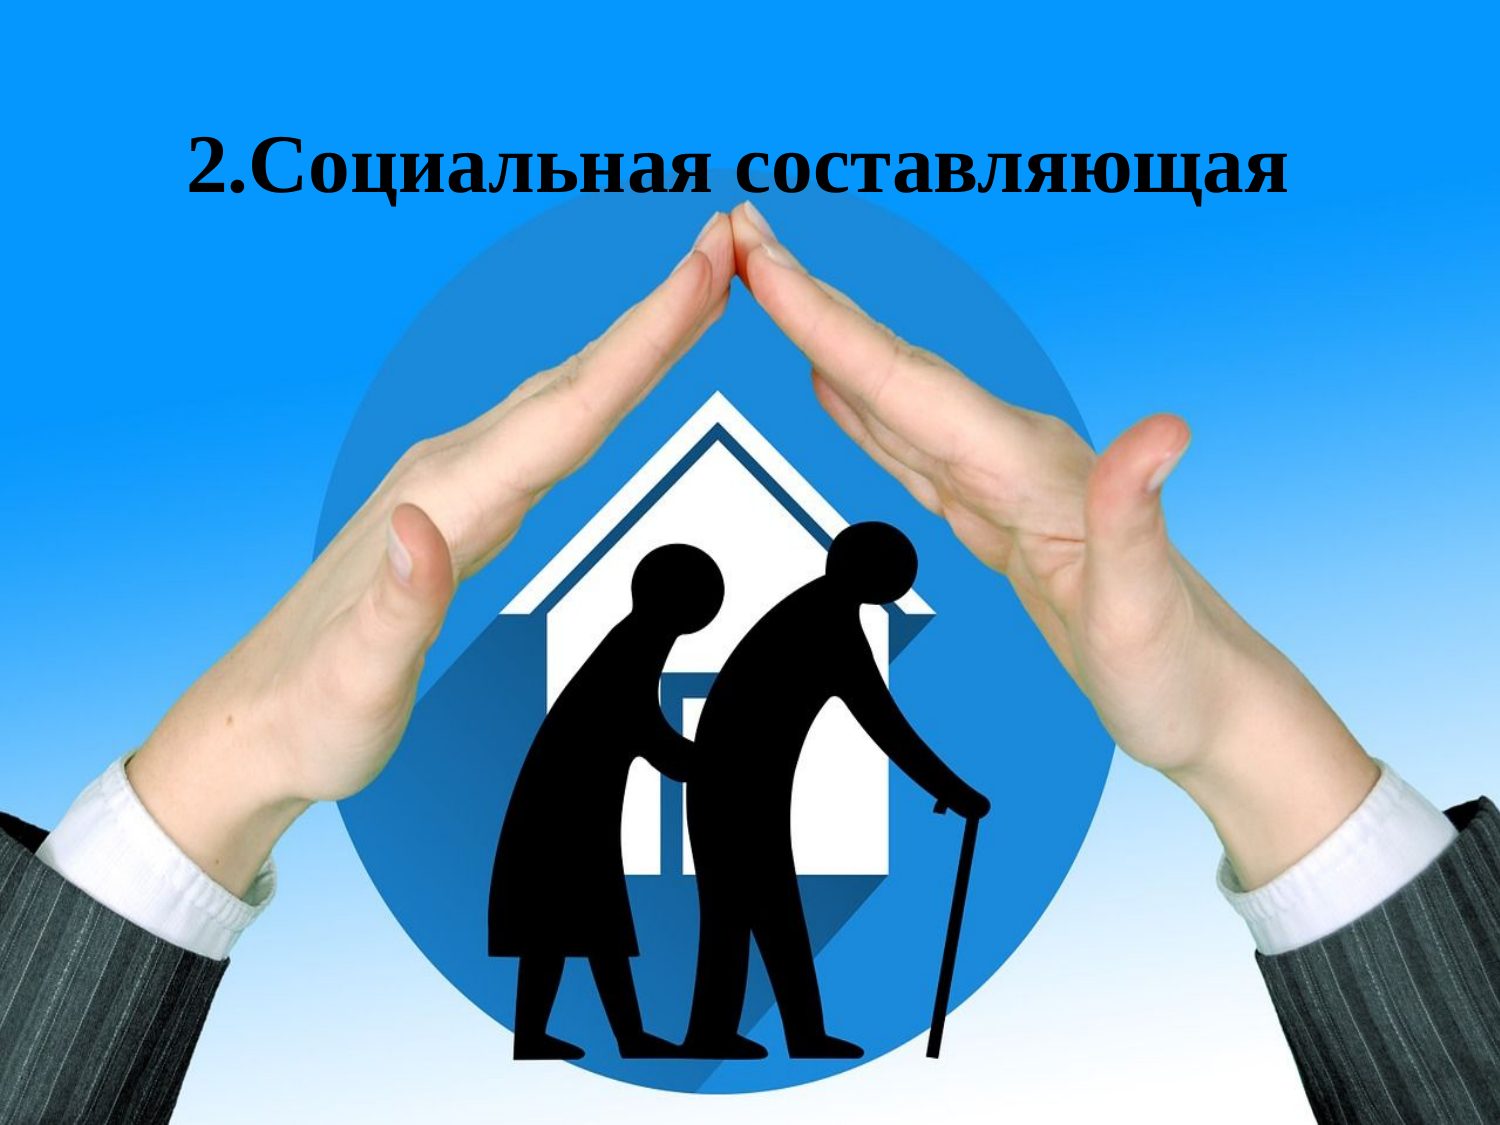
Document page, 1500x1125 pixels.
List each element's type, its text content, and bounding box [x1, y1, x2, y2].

picture [0, 0, 1500, 1125]
text_box 2.Социальная составляющая [135, 101, 1341, 217]
